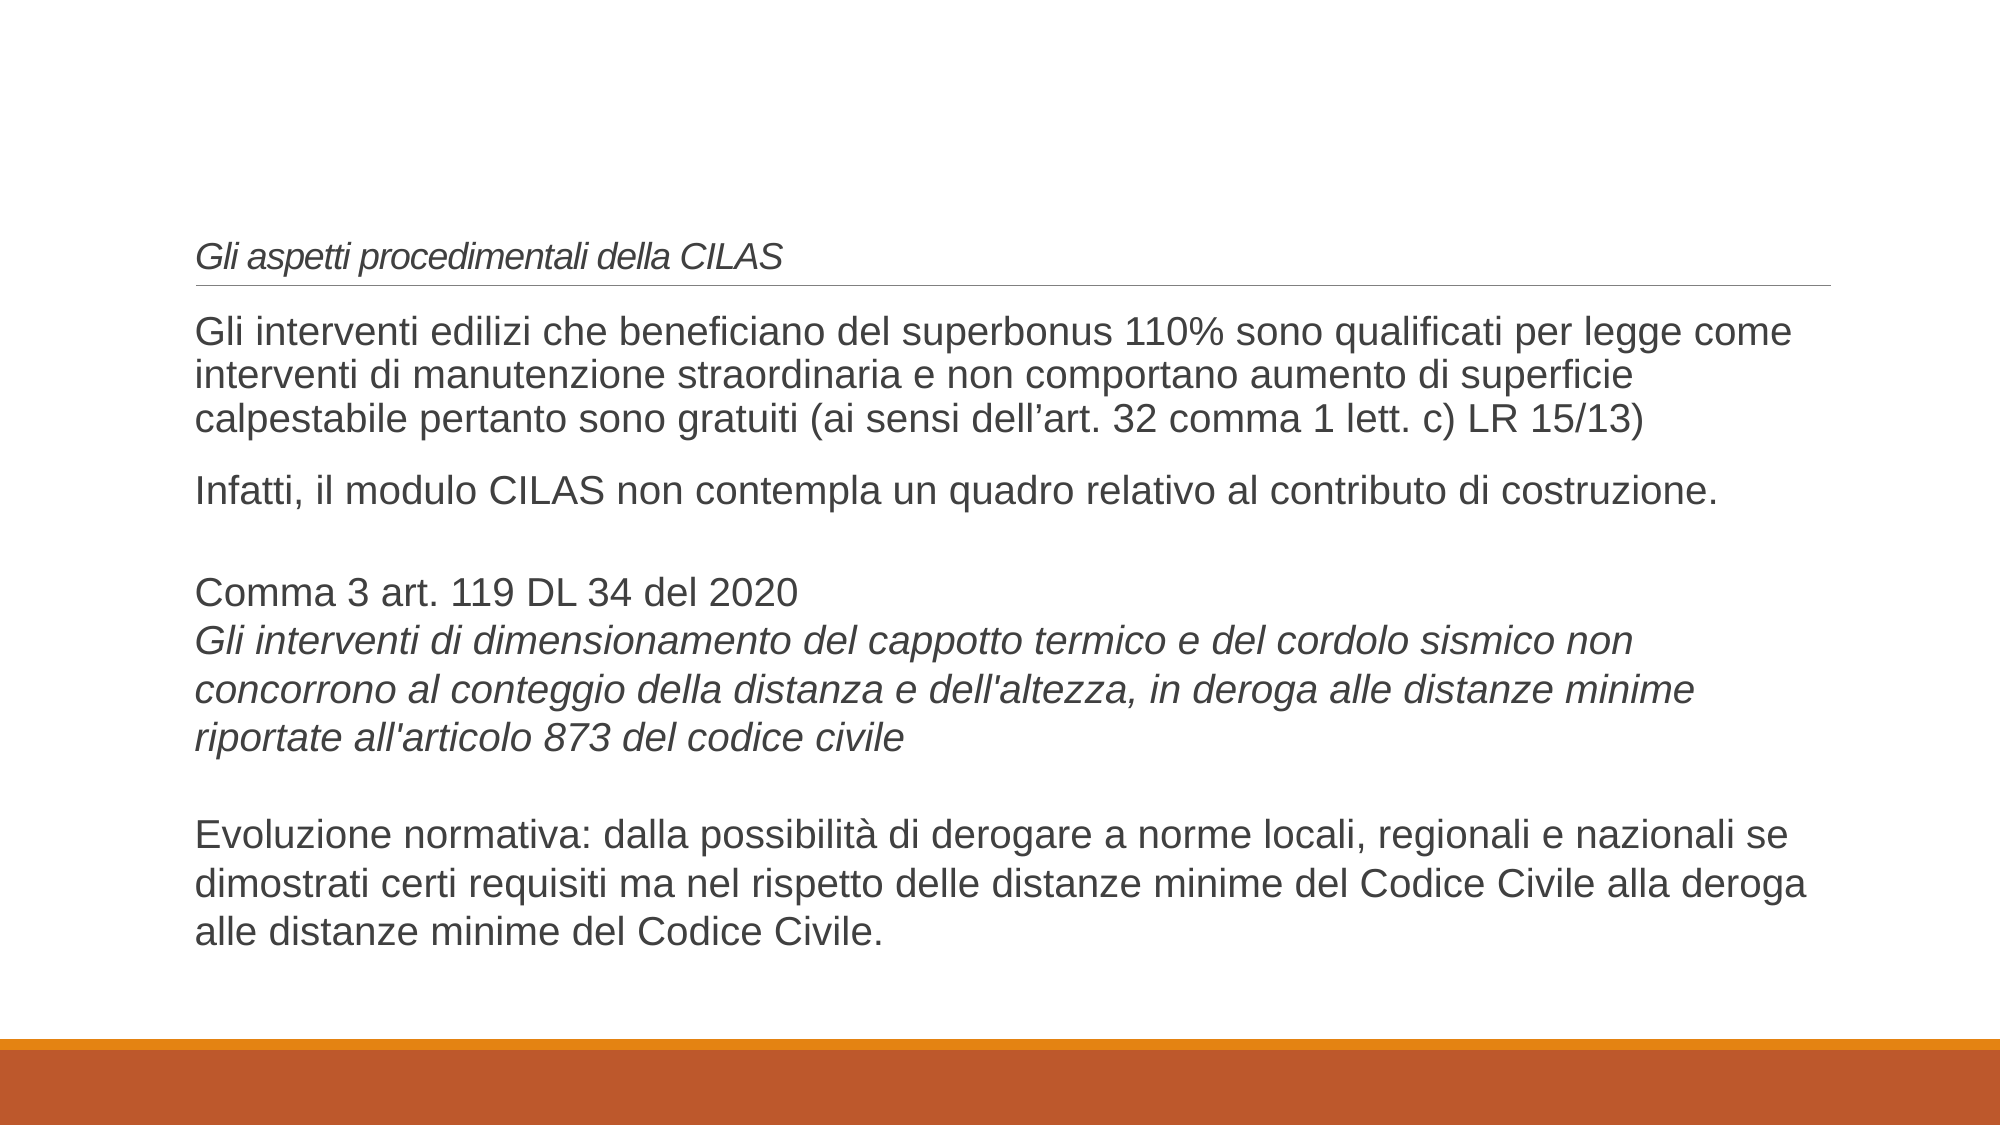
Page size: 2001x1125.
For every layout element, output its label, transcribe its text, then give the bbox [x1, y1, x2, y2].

title Gli aspetti procedimentali della CILAS [180, 47, 1830, 285]
list Gli interventi edilizi che beneficiano del superbonus 110% sono qualificati per legge come interventi di manutenzione straordinaria e non comportano aumento di superficie calpestabile pertanto sono gratuiti (ai sensi dell’art. 32 comma 1 lett. c) LR 15/13) Infatti, il modulo CILAS non contempla un quadro relativo al contributo di costruzione. Comma 3 art. 119 DL 34 del 2020 Gli interventi di dimensionamento del cappotto termico e del cordolo sismico non concorrono al conteggio della distanza e dell'altezza, in deroga alle distanze minime riportate all'articolo 873 del codice civile Evoluzione normativa: dalla possibilità di derogare a norme locali, regionali e nazionali se dimostrati certi requisiti ma nel rispetto delle distanze minime del Codice Civile alla deroga alle distanze minime del Codice Civile. [180, 302, 1830, 963]
